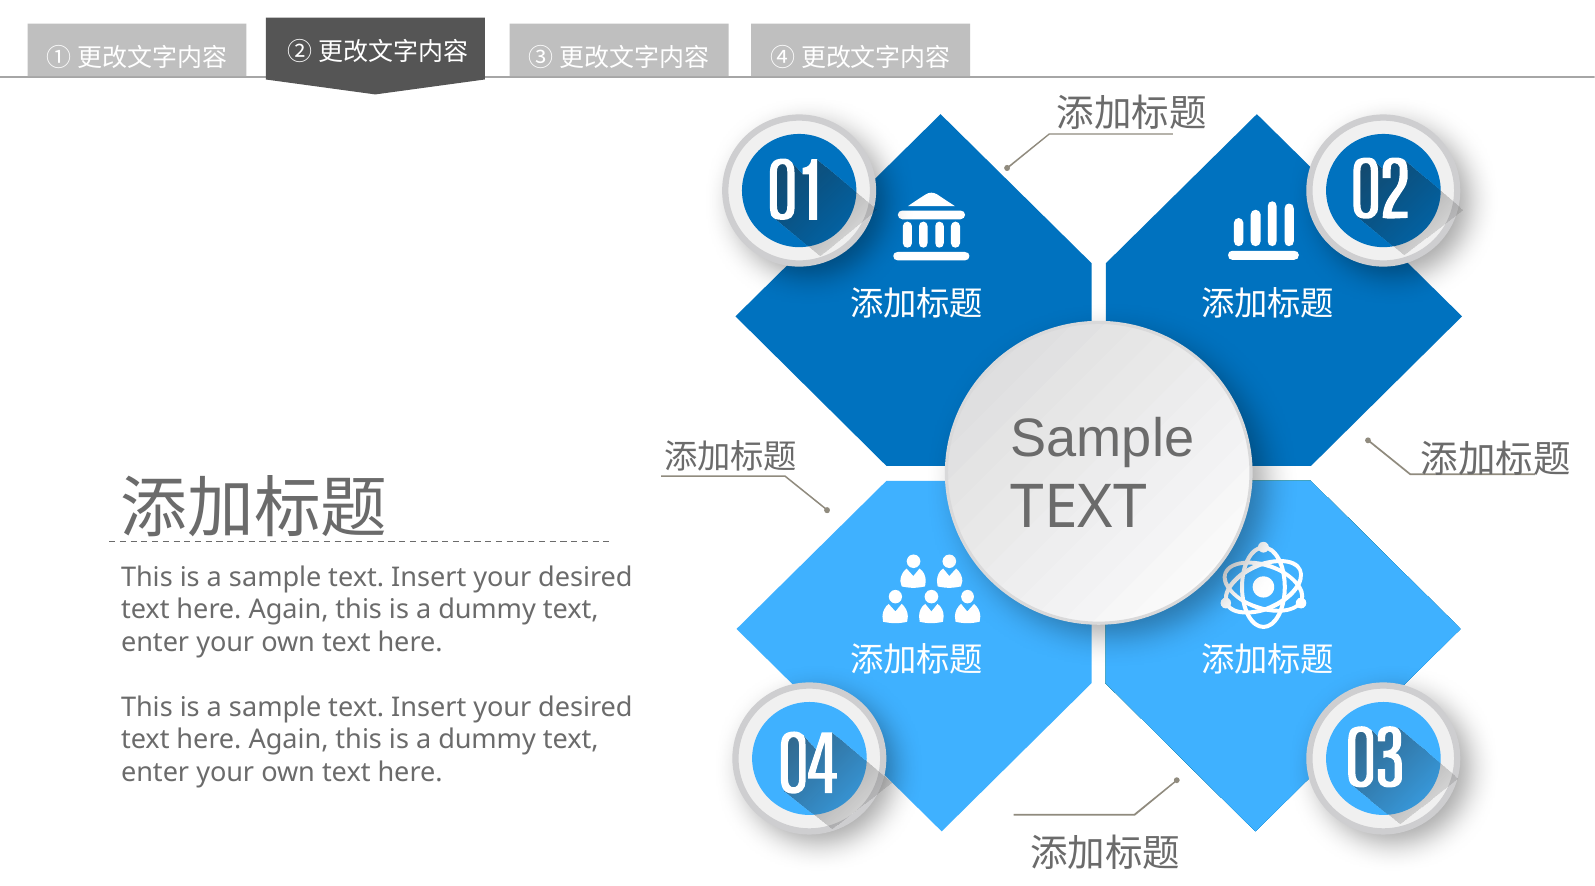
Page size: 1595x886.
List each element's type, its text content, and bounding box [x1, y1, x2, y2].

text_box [0, 23, 203, 77]
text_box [735, 113, 1092, 467]
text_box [946, 322, 1252, 624]
text_box 添加标题 [1408, 428, 1583, 486]
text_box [1309, 117, 1463, 264]
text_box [553, 23, 1595, 77]
text_box This is a sample text. Insert your desired text here. Again, this is a dummy text, enter your own text here. This is a sample text. Insert your desired text here. Again, this is a dummy text, enter your own text here. [109, 553, 645, 793]
text_box 添加标题 [1044, 88, 1219, 141]
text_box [736, 480, 1092, 832]
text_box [208, 17, 549, 95]
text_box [725, 117, 877, 264]
text_box 添加标题 [1018, 822, 1193, 880]
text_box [1105, 480, 1461, 832]
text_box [735, 685, 892, 832]
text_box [1309, 685, 1458, 832]
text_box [1105, 113, 1463, 467]
text_box 添加标题 [652, 428, 810, 481]
text_box 添加标题 [108, 458, 648, 551]
